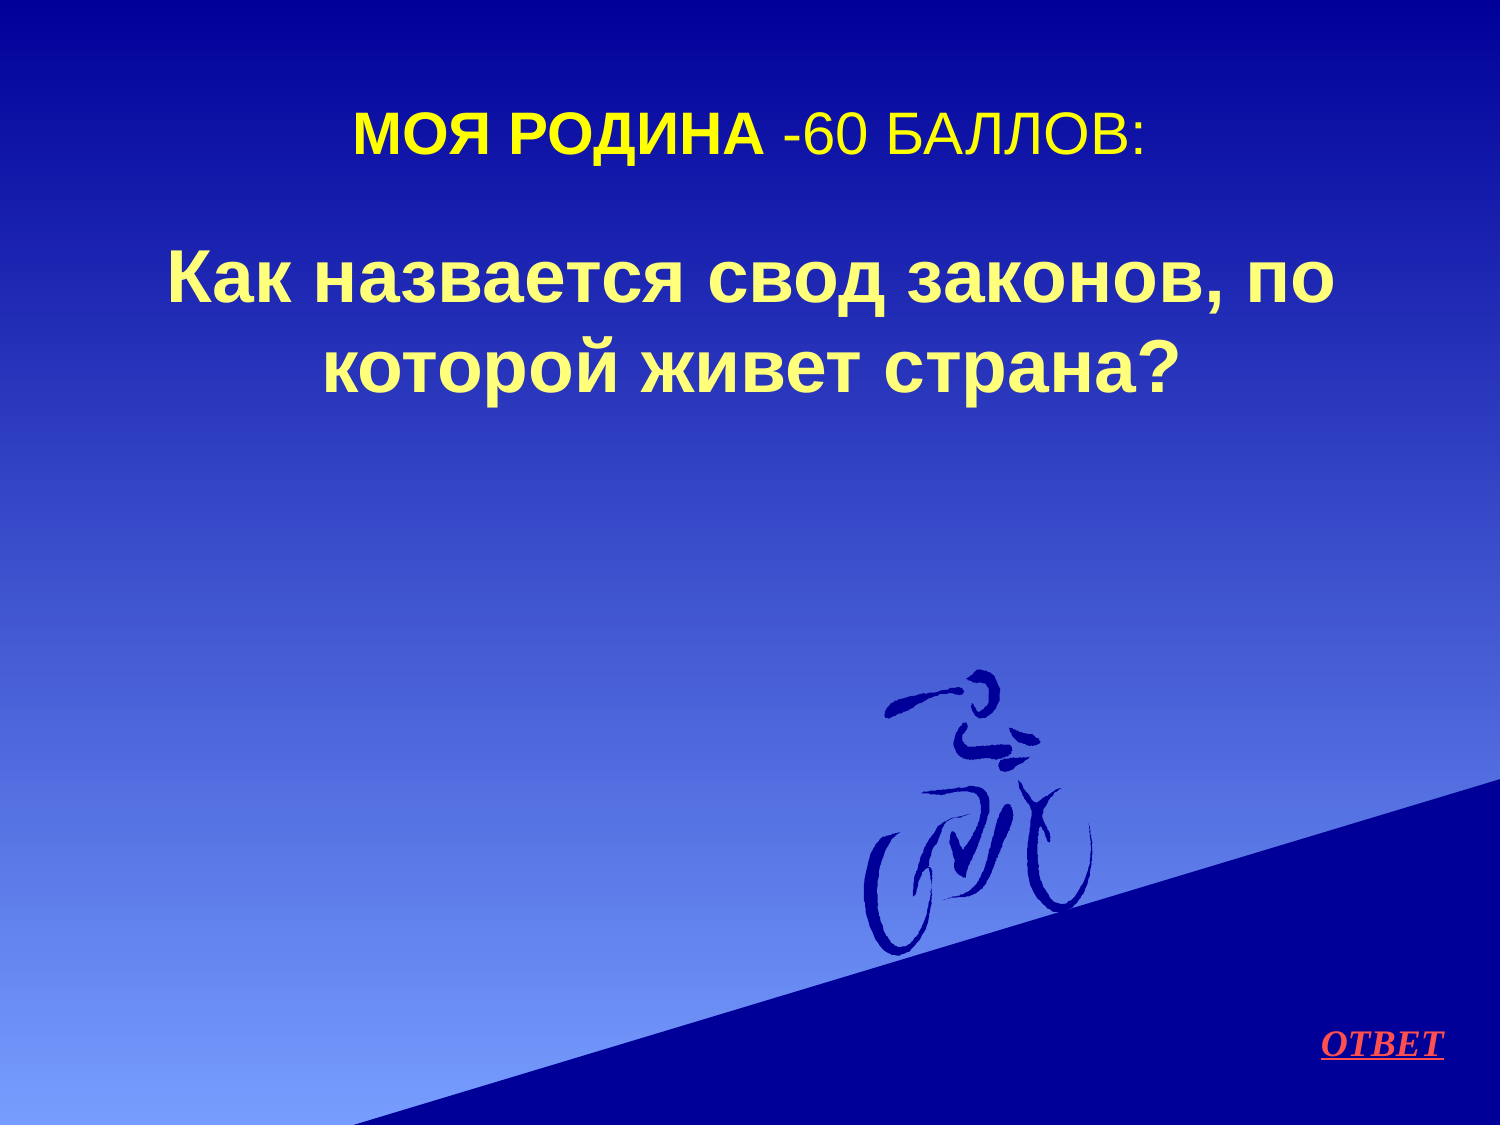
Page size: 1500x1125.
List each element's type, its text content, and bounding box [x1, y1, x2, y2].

text_box ОТВЕТ [1306, 1011, 1459, 1072]
list Как назвается свод законов, по которой живет страна? [76, 219, 1428, 568]
title моя родина -60 баллов: [74, 0, 1426, 256]
